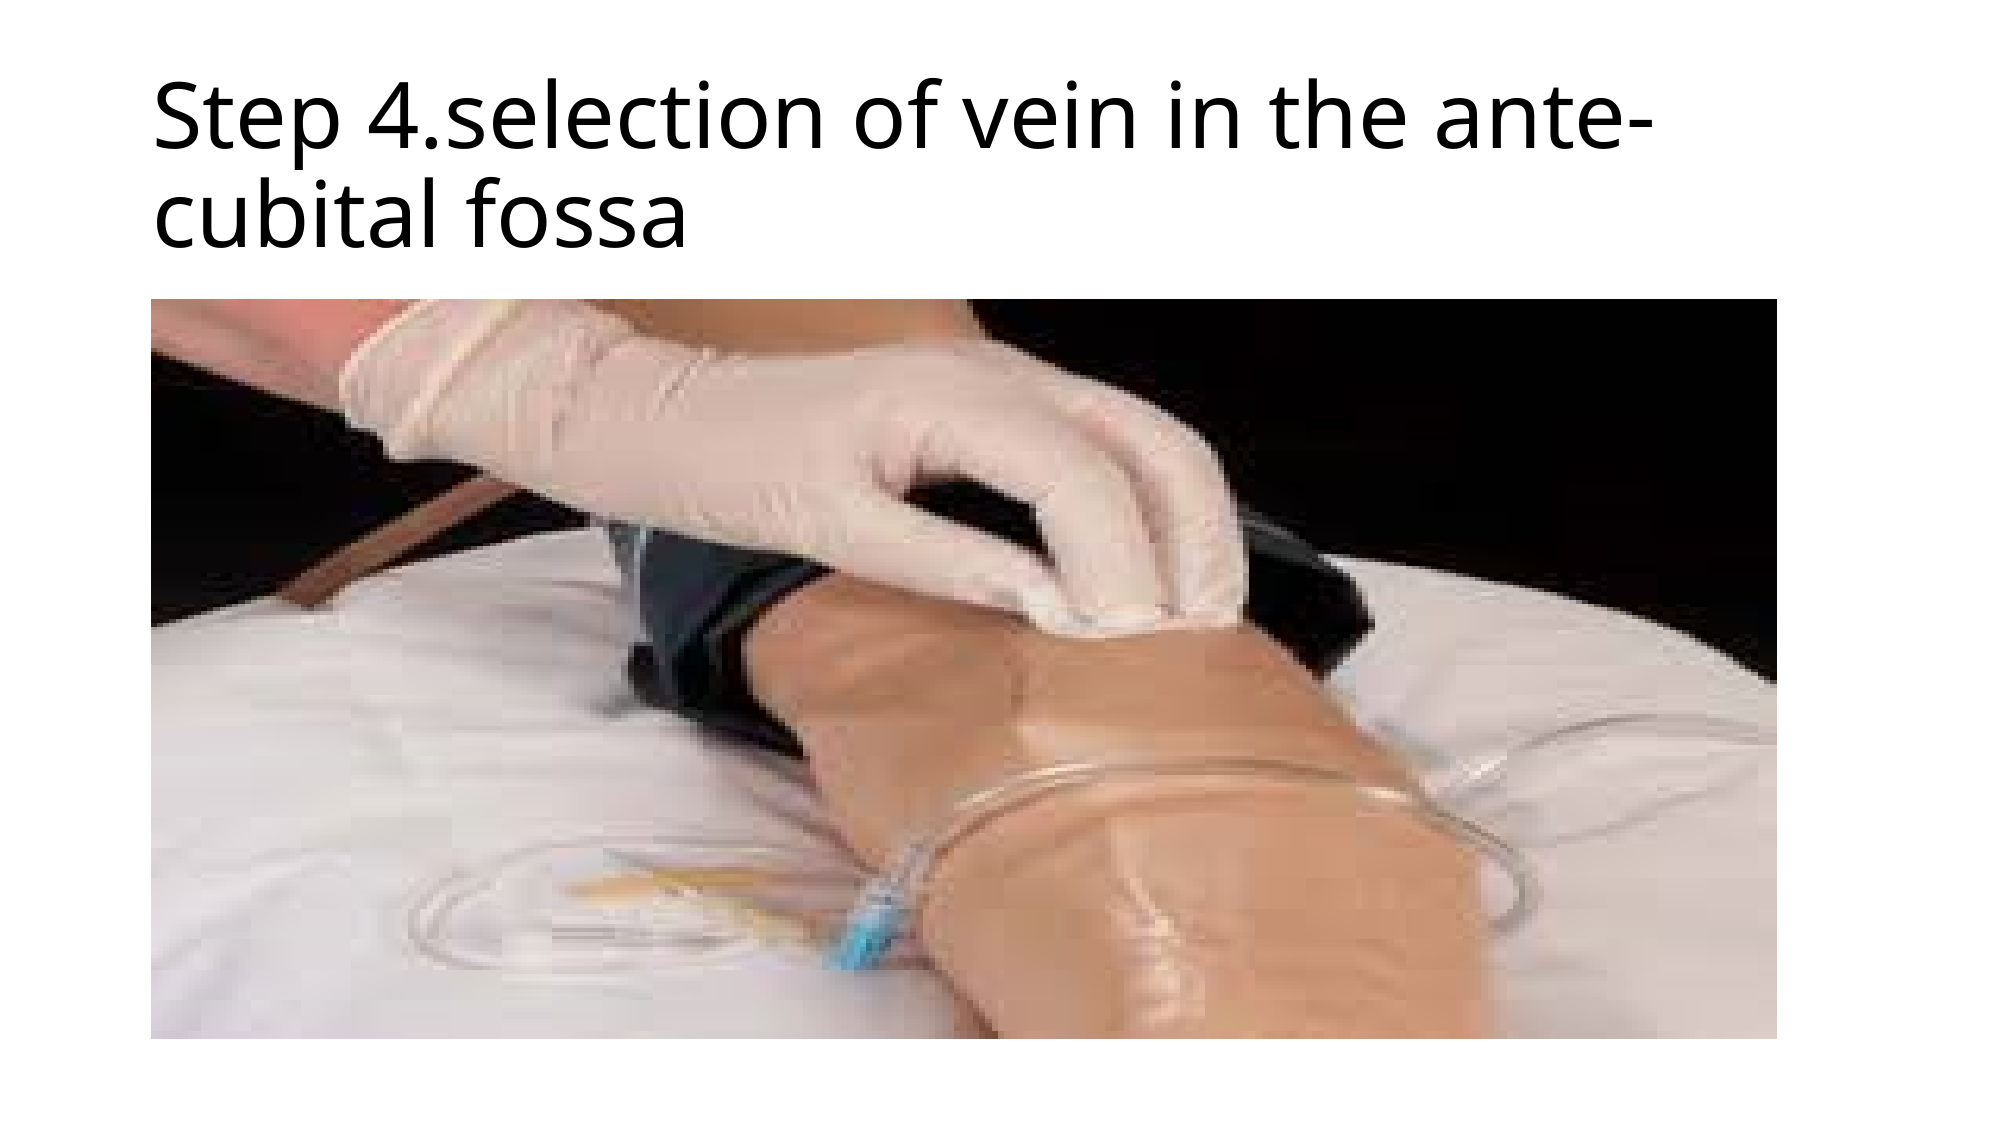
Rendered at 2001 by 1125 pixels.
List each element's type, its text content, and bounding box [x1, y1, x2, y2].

picture [151, 299, 1777, 1040]
title Step 4.selection of vein in the ante-cubital fossa [137, 59, 1863, 278]
